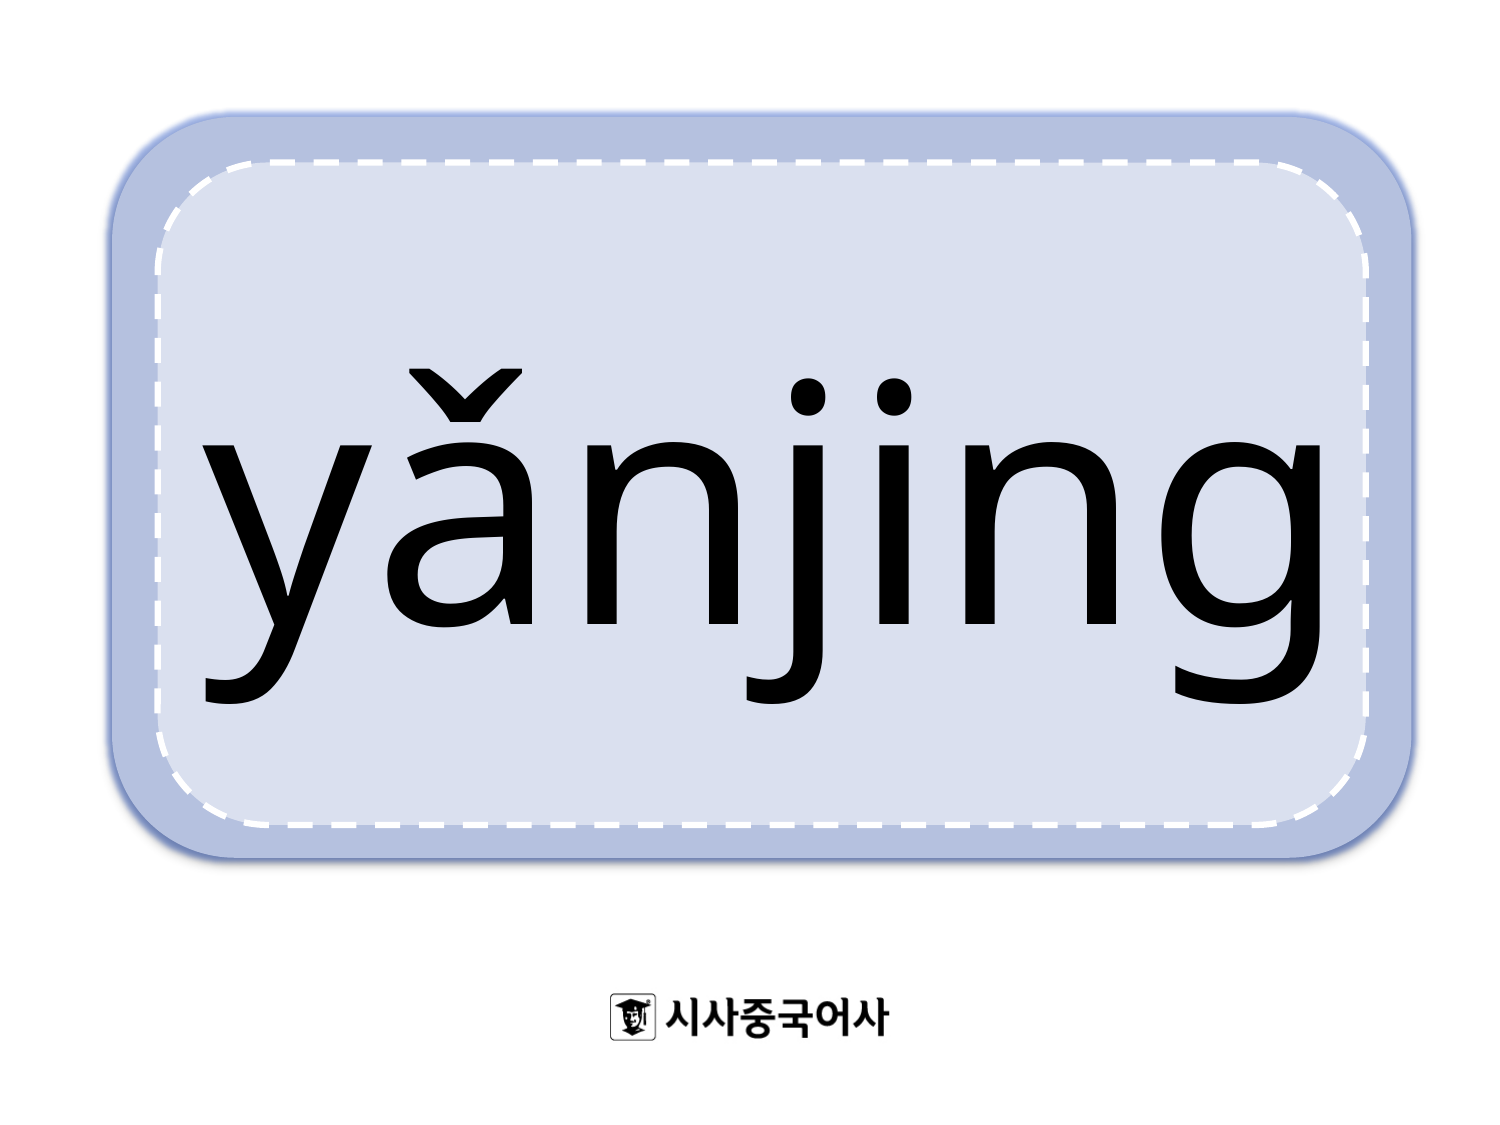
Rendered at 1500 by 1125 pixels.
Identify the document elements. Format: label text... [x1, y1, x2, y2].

text_box yǎnjing [171, 159, 1380, 823]
picture [602, 987, 898, 1047]
